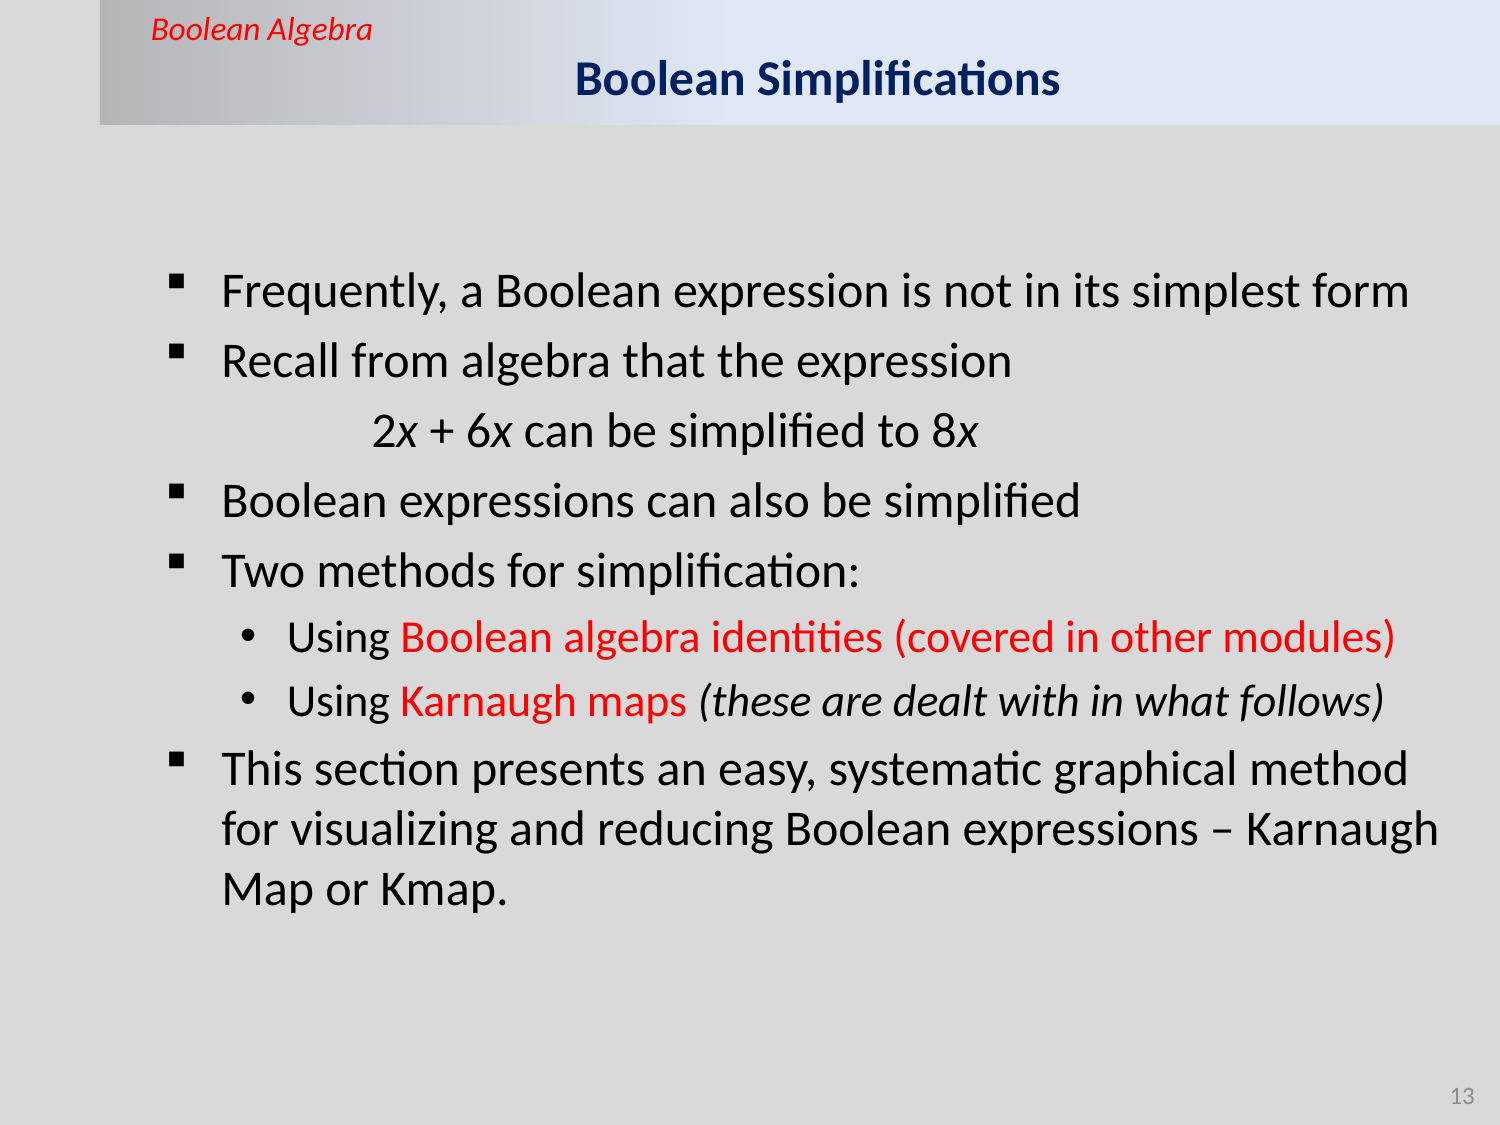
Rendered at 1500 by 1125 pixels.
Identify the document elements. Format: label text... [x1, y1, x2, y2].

list Boolean Algebra [135, 0, 625, 50]
list Frequently, a Boolean expression is not in its simplest form Recall from algebra that the expression 2x + 6x can be simplified to 8x Boolean expressions can also be simplified Two methods for simplification: Using Boolean algebra identities (covered in other modules) Using Karnaugh maps (these are dealt with in what follows) This section presents an easy, systematic graphical method for visualizing and reducing Boolean expressions – Karnaugh Map or Kmap. [150, 249, 1488, 993]
title Boolean Simplifications [135, 37, 1500, 113]
